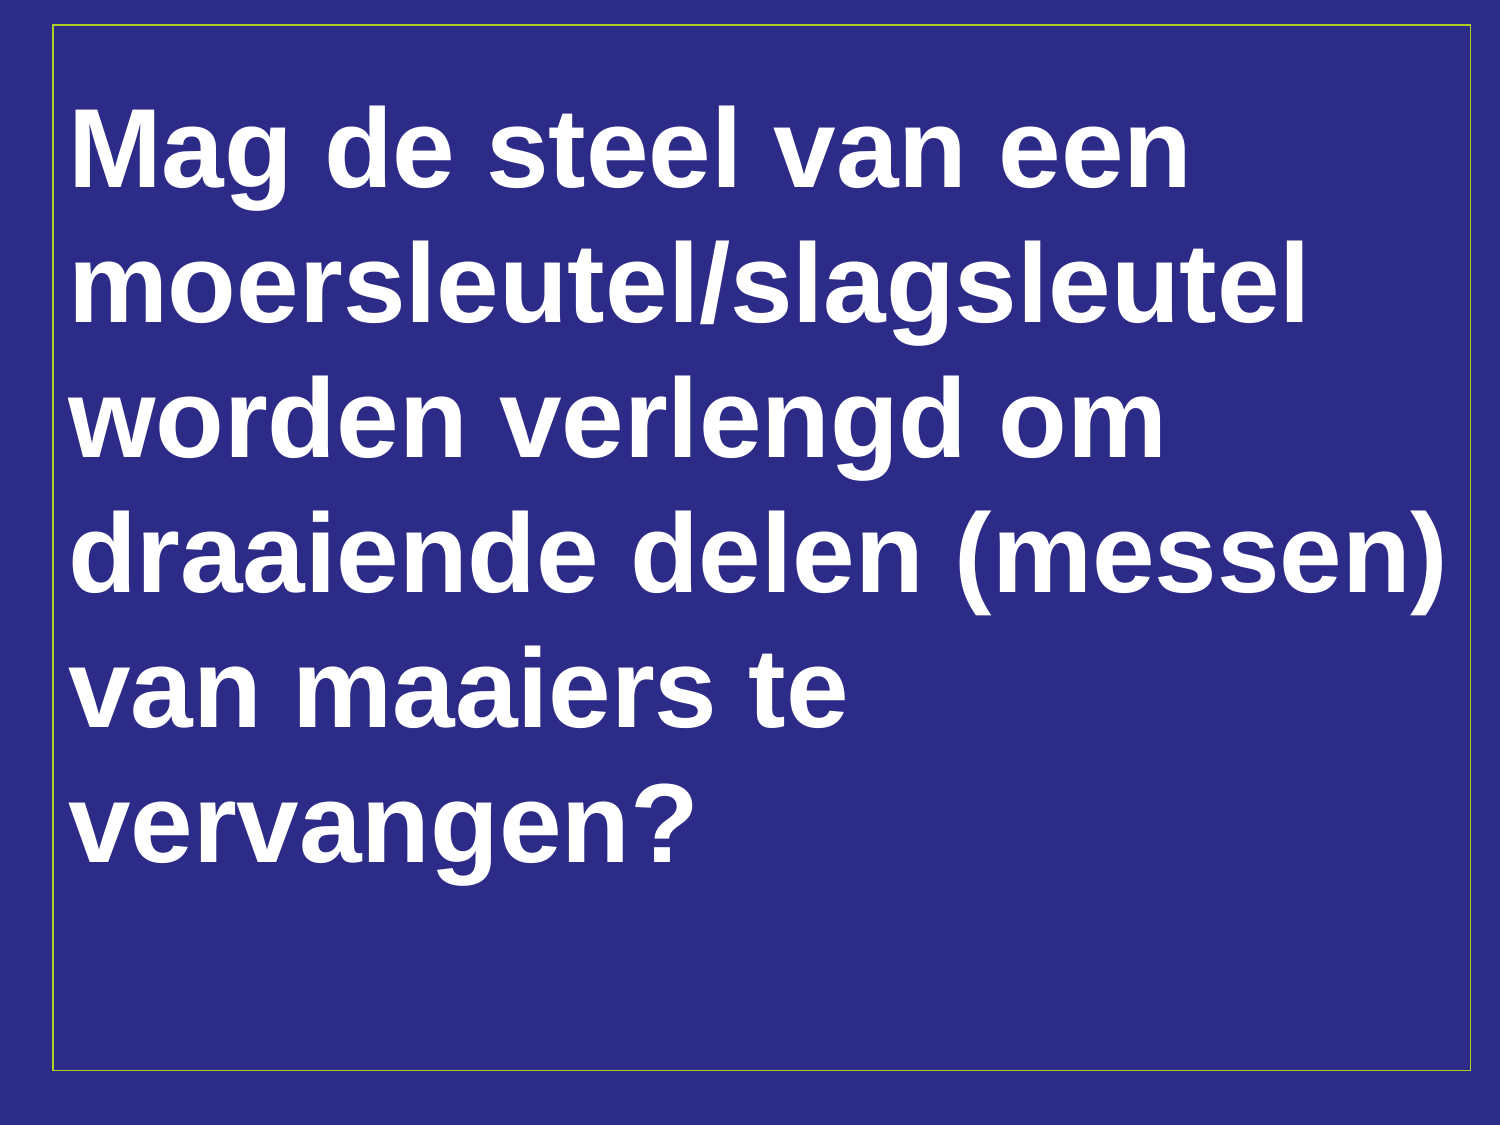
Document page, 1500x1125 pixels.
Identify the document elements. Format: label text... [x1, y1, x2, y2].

title Mag de steel van een moersleutel/slagsleutel worden verlengd om draaiende delen (messen) van maaiers te vervangen? [52, 24, 1471, 1071]
